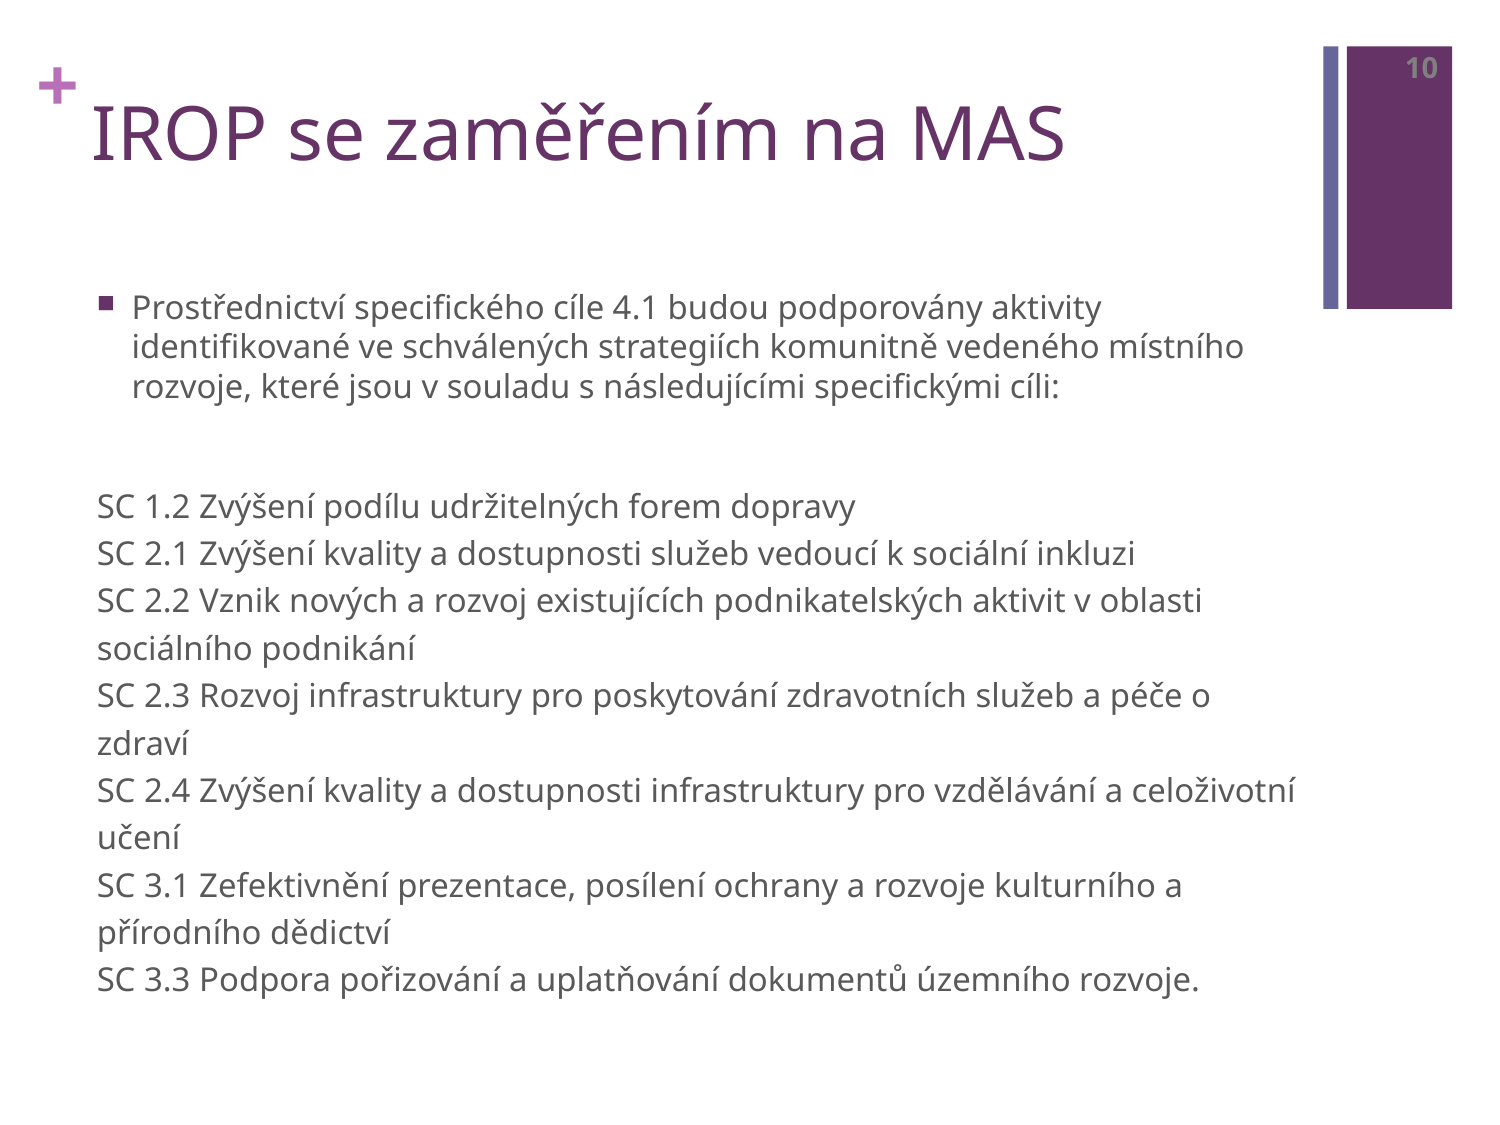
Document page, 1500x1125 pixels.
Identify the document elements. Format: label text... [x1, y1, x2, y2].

title IROP se zaměřením na MAS [76, 78, 1317, 262]
list Prostřednictví specifického cíle 4.1 budou podporovány aktivity identifikované ve schválených strategiích komunitně vedeného místního rozvoje, které jsou v souladu s následujícími specifickými cíli: SC 1.2 Zvýšení podílu udržitelných forem dopravy SC 2.1 Zvýšení kvality a dostupnosti služeb vedoucí k sociální inkluzi SC 2.2 Vznik nových a rozvoj existujících podnikatelských aktivit v oblasti sociálního podnikání SC 2.3 Rozvoj infrastruktury pro poskytování zdravotních služeb a péče o zdraví SC 2.4 Zvýšení kvality a dostupnosti infrastruktury pro vzdělávání a celoživotní učení SC 3.1 Zefektivnění prezentace, posílení ochrany a rozvoje kulturního a přírodního dědictví SC 3.3 Podpora pořizování a uplatňování dokumentů územního rozvoje. [81, 278, 1322, 1012]
slide_number 10 [1362, 39, 1454, 100]
